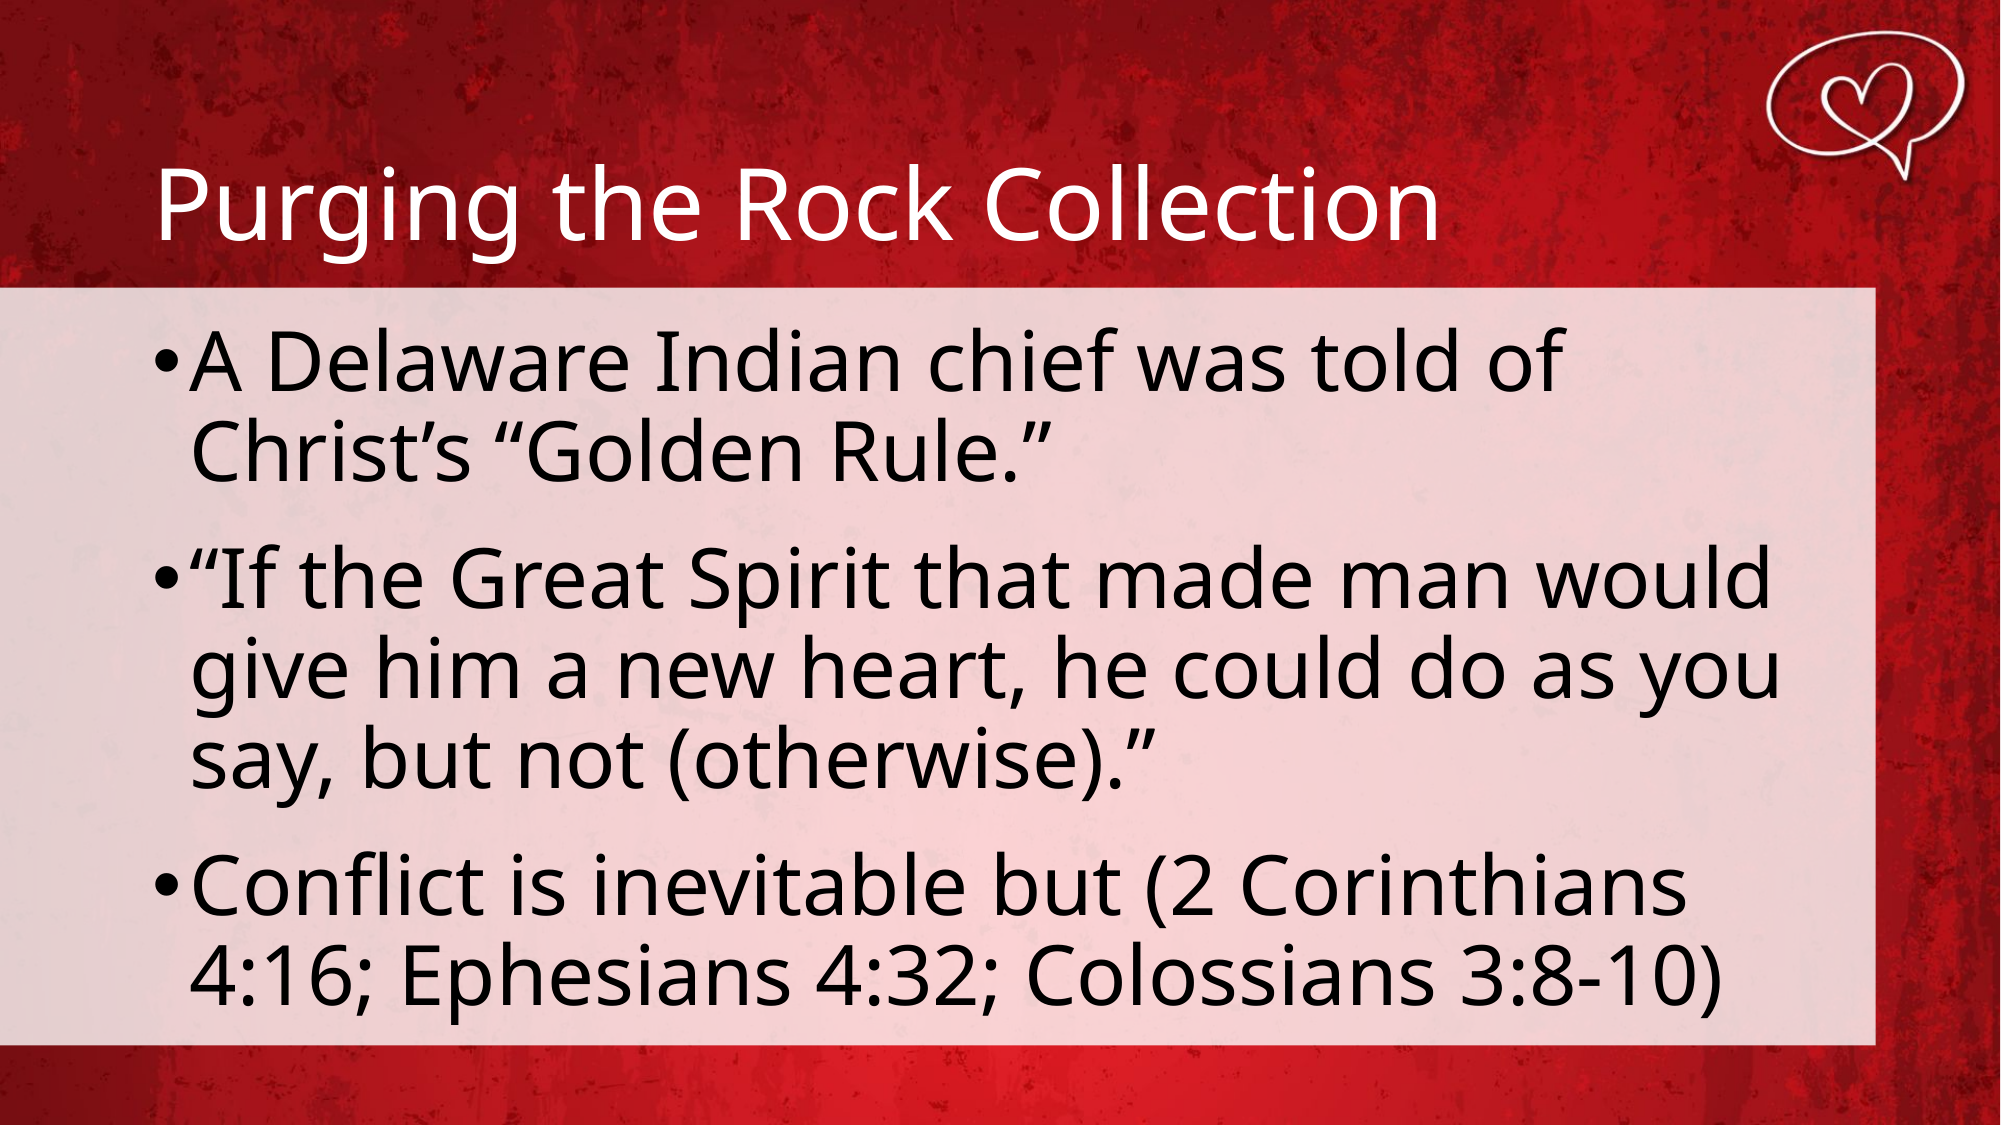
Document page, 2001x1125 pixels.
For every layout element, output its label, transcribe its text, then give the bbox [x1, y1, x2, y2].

list A Delaware Indian chief was told of Christ’s “Golden Rule.” “If the Great Spirit that made man would give him a new heart, he could do as you say, but not (otherwise).” Conflict is inevitable but (2 Corinthians 4:16; Ephesians 4:32; Colossians 3:8-10) [137, 289, 1863, 1054]
title Purging the Rock Collection [137, 59, 1863, 271]
picture [0, 0, 2001, 1125]
